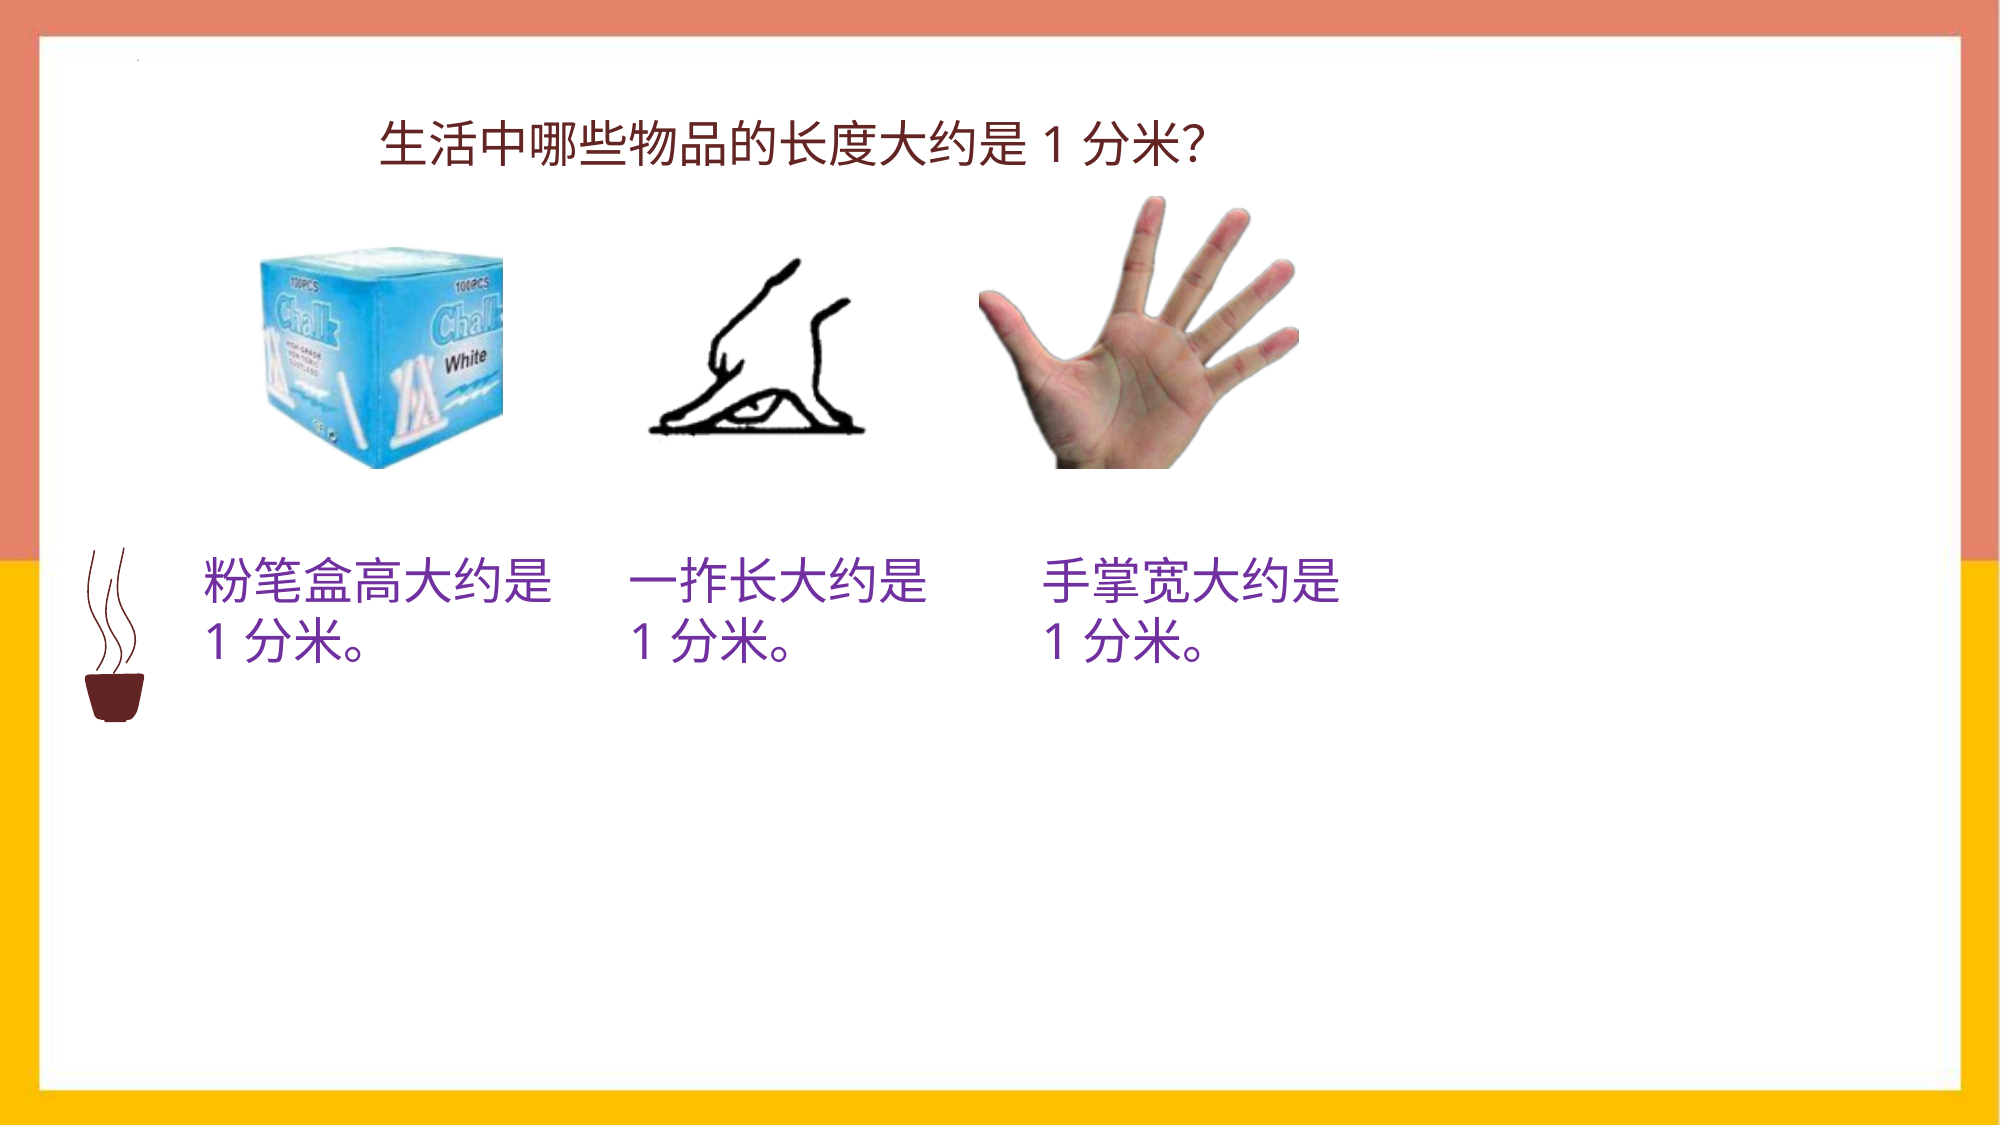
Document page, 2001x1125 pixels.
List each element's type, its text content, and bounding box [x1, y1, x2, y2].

text_box 手掌宽大约是1分米。 [1026, 541, 1370, 677]
picture [0, 0, 2001, 1125]
text_box 一拃长大约是1分米。 [613, 541, 956, 677]
text_box [67, 46, 1433, 781]
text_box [84, 547, 145, 723]
text_box 生活中哪些物品的长度大约是1分米？ [363, 104, 1246, 180]
text_box 粉笔盒高大约是1分米。 [188, 541, 590, 677]
